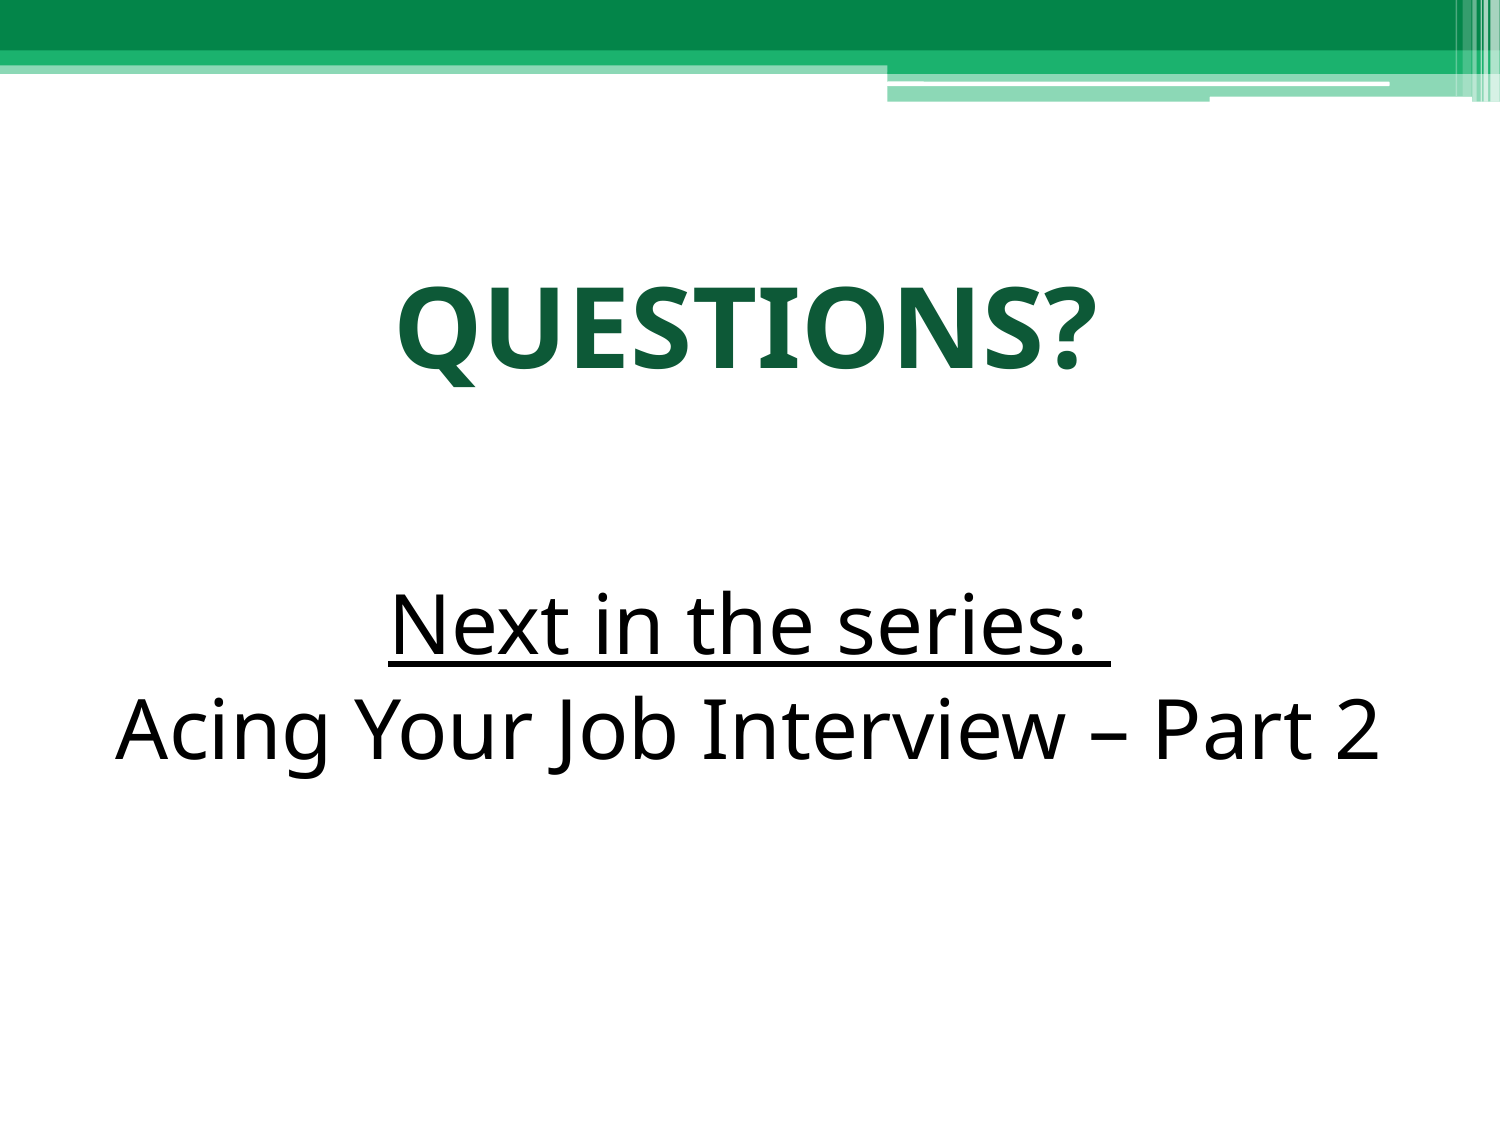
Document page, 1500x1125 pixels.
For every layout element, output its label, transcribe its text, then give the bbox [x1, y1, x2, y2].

list Next in the series: Acing Your Job Interview – Part 2 [21, 425, 1471, 1063]
title QUESTIONS? [74, 237, 1418, 410]
